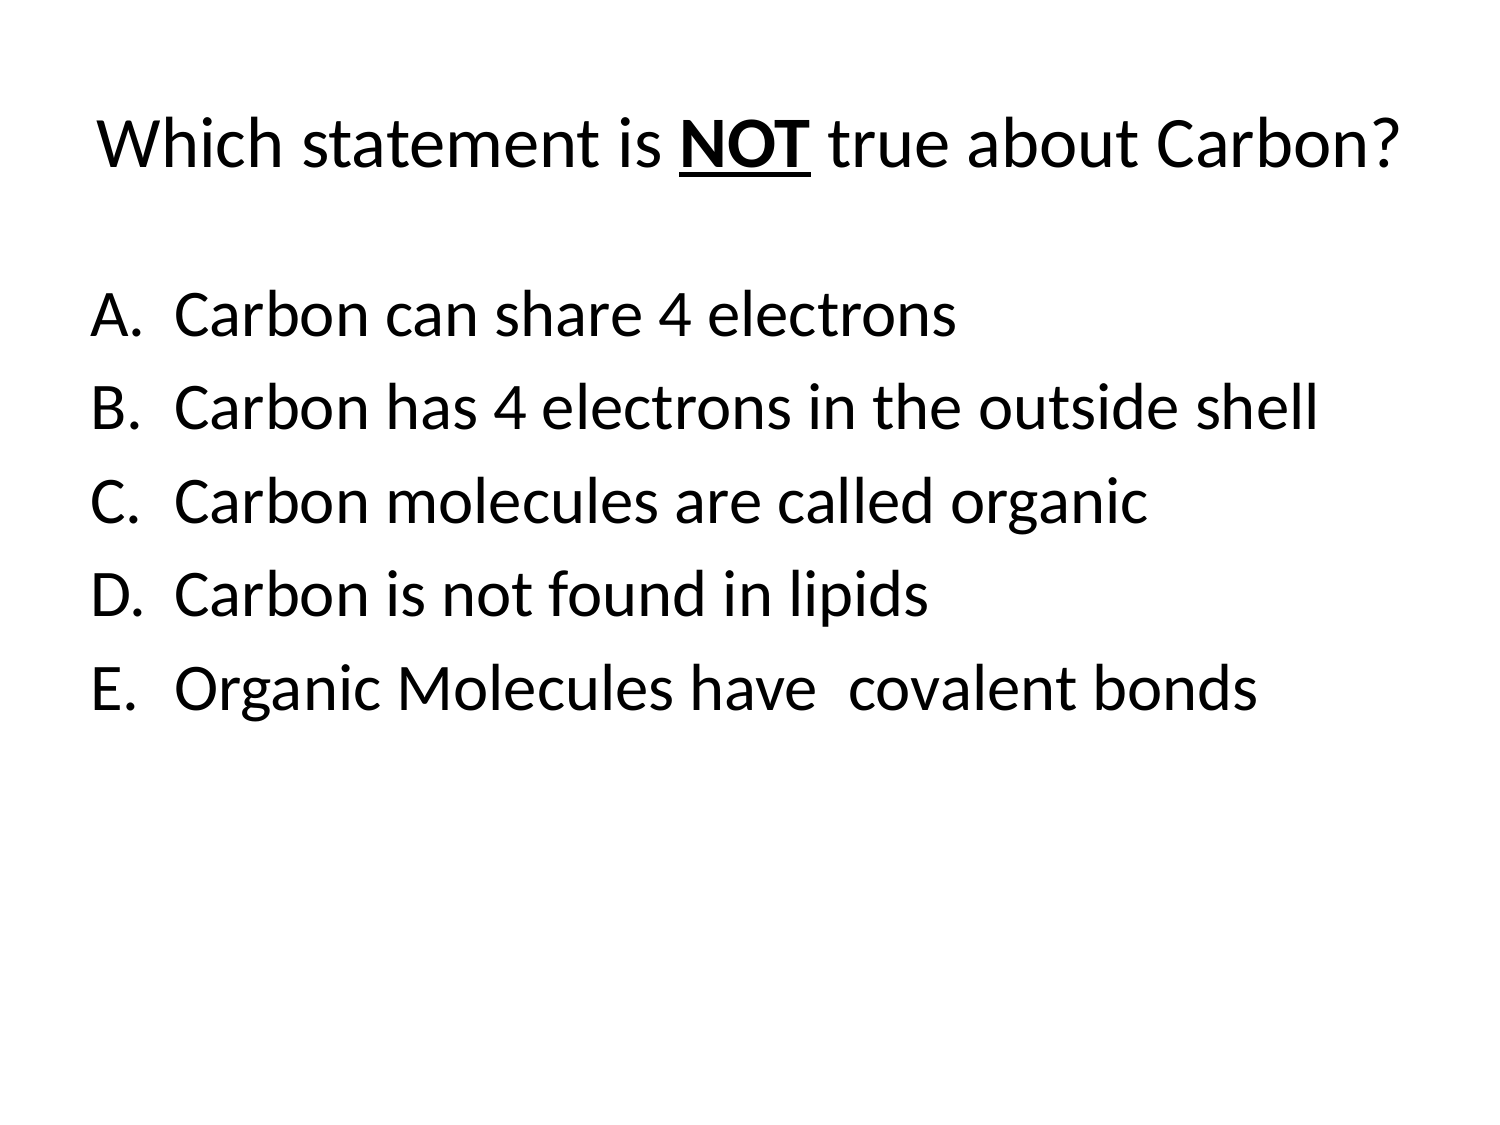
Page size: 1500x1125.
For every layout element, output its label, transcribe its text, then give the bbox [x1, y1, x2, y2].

list Carbon can share 4 electrons Carbon has 4 electrons in the outside shell Carbon molecules are called organic Carbon is not found in lipids Organic Molecules have covalent bonds [75, 262, 1425, 1005]
title Which statement is NOT true about Carbon? [75, 45, 1425, 233]
